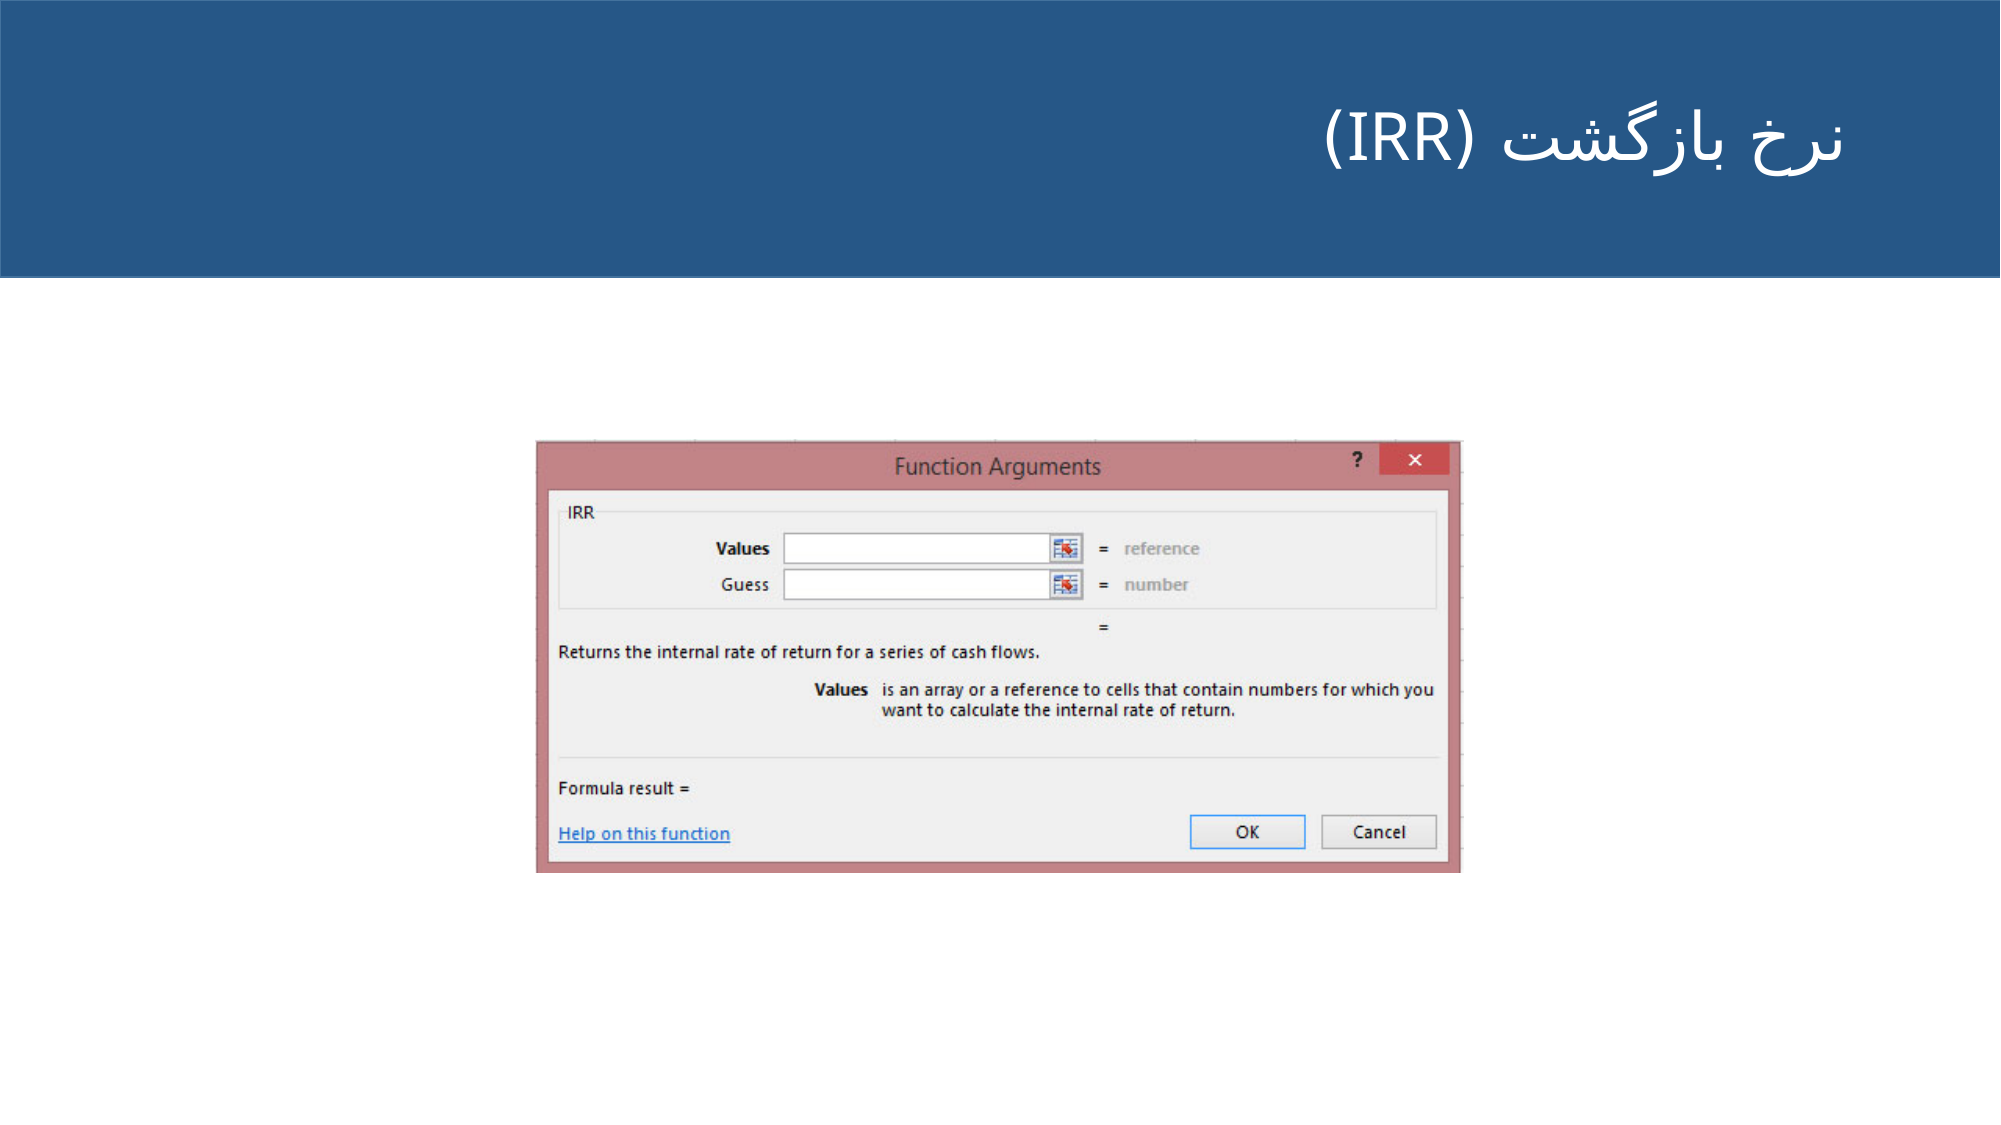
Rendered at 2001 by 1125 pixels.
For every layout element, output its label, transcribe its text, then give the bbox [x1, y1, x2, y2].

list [535, 439, 1464, 873]
text_box [0, 0, 2000, 278]
title نرخ بازگشت (IRR) [137, 29, 1863, 248]
